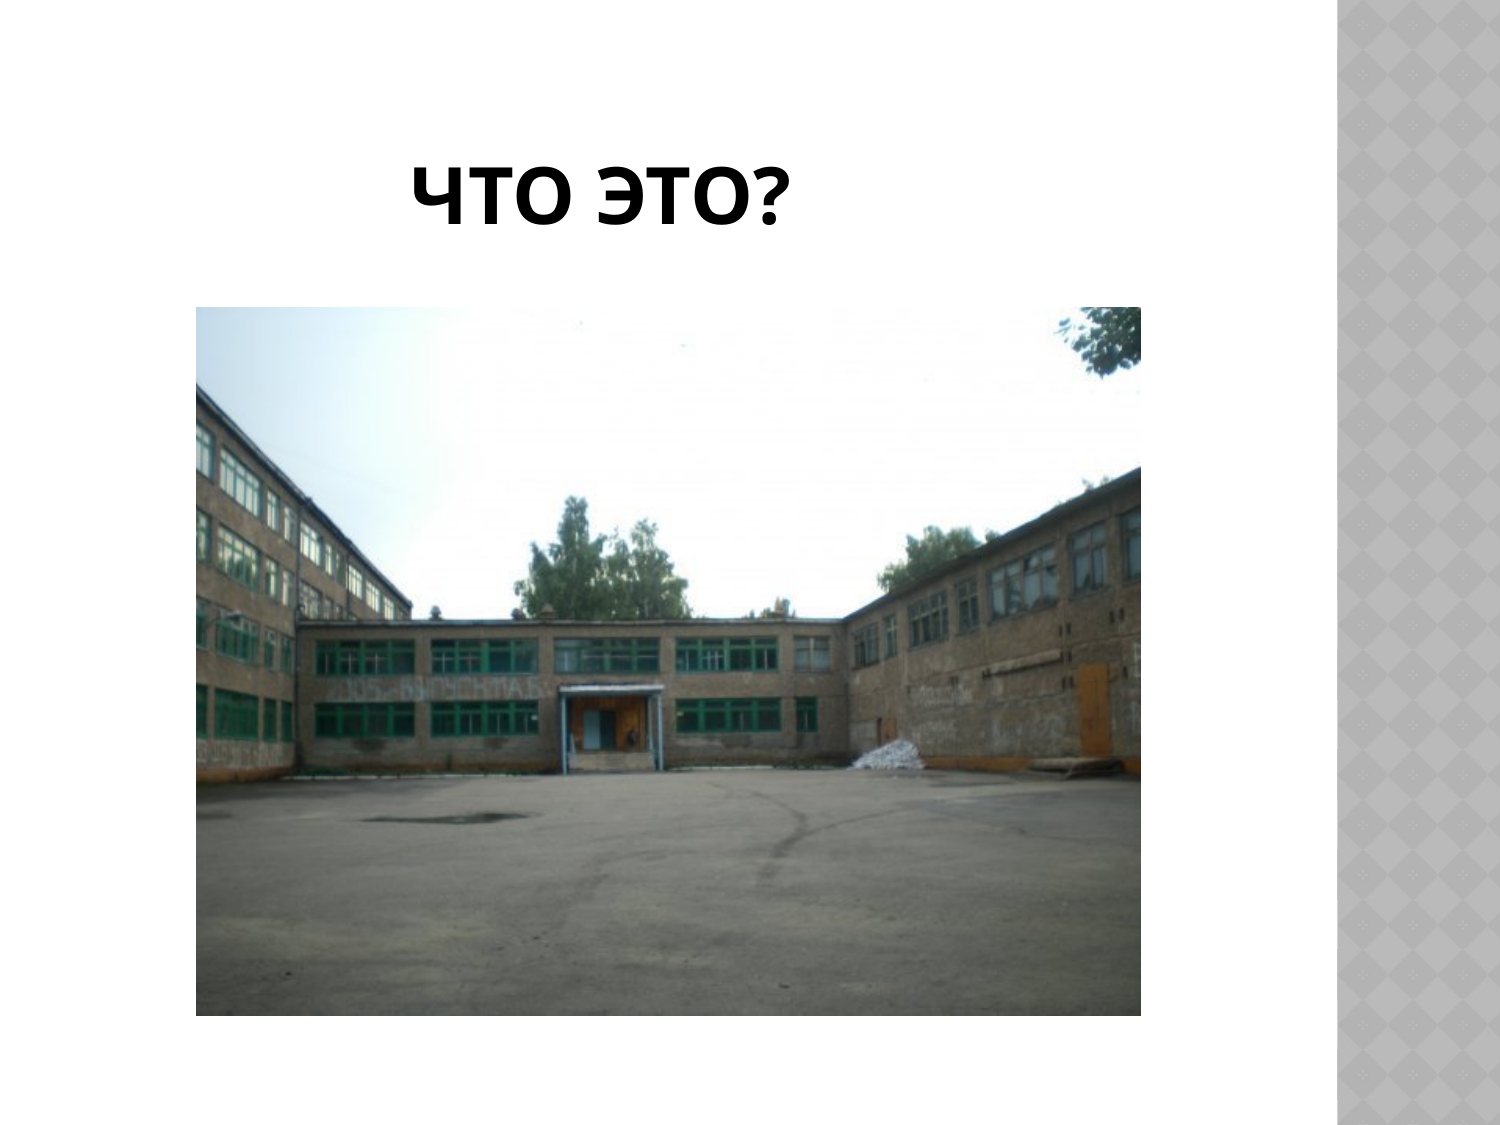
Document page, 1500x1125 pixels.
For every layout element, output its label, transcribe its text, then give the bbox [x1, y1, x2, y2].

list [196, 307, 1142, 1016]
title Что ЭТО? [75, 52, 1263, 240]
